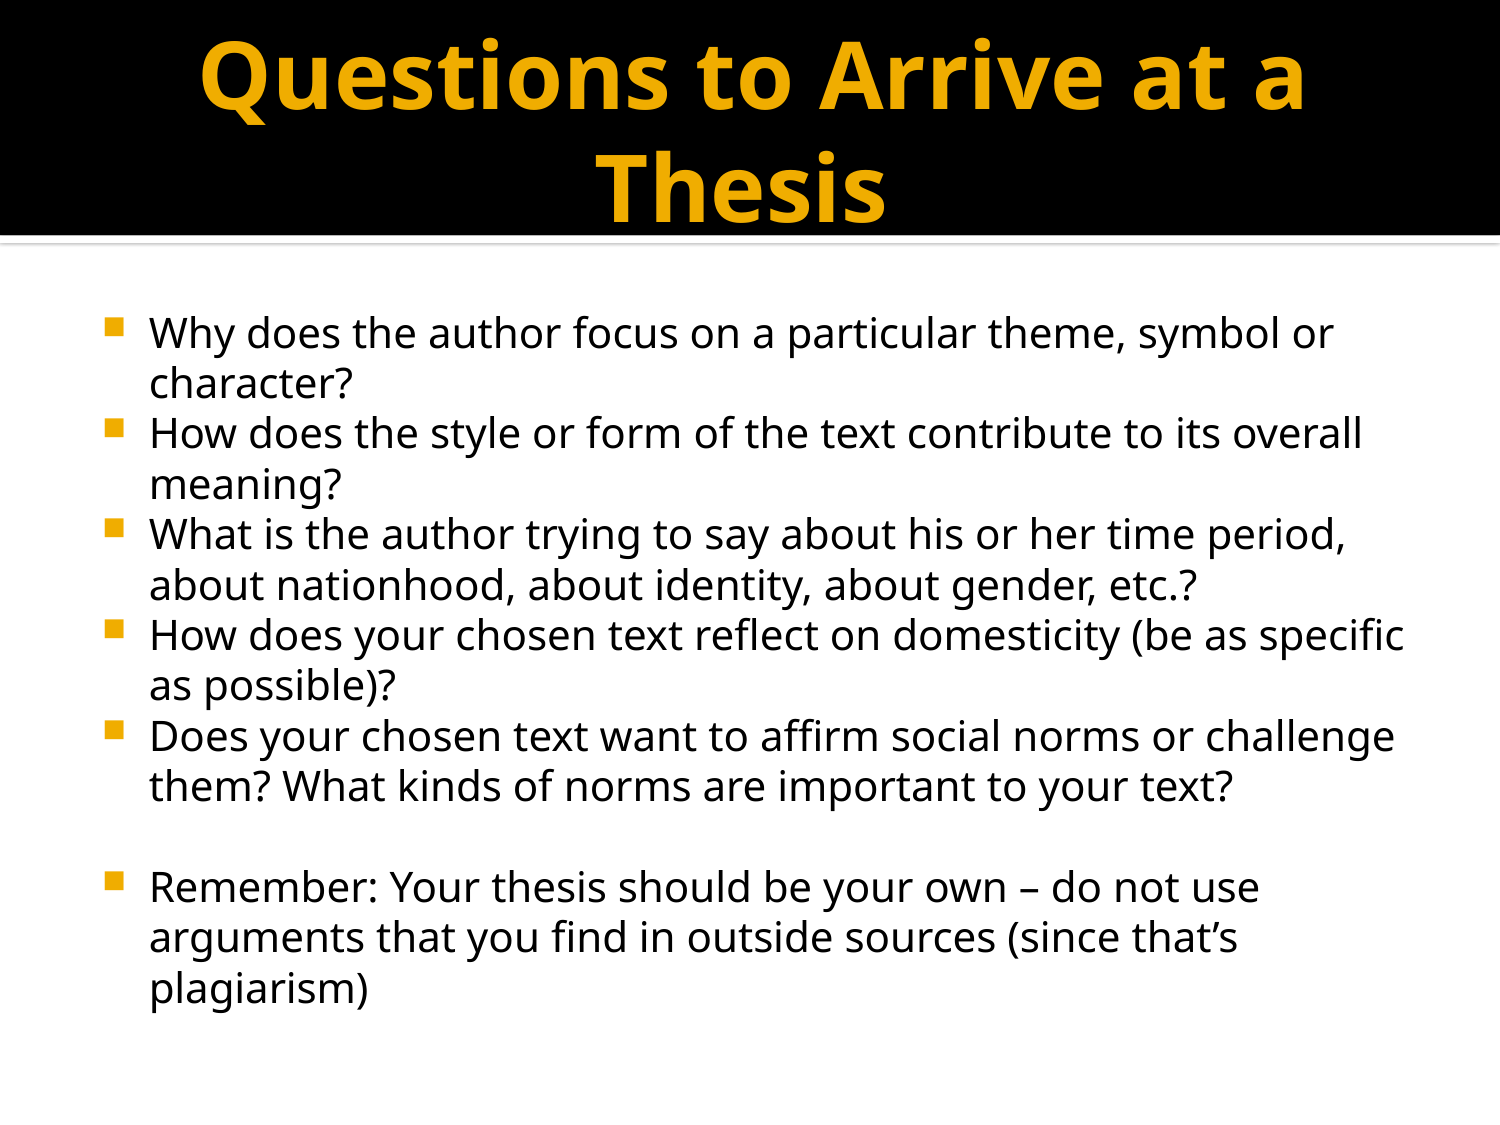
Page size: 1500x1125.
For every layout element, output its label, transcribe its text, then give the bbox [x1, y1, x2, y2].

list Why does the author focus on a particular theme, symbol or character? How does the style or form of the text contribute to its overall meaning? What is the author trying to say about his or her time period, about nationhood, about identity, about gender, etc.? How does your chosen text reflect on domesticity (be as specific as possible)? Does your chosen text want to affirm social norms or challenge them? What kinds of norms are important to your text? Remember: Your thesis should be your own – do not use arguments that you find in outside sources (since that’s plagiarism) [75, 291, 1425, 1050]
title Questions to Arrive at a Thesis [75, 25, 1425, 231]
